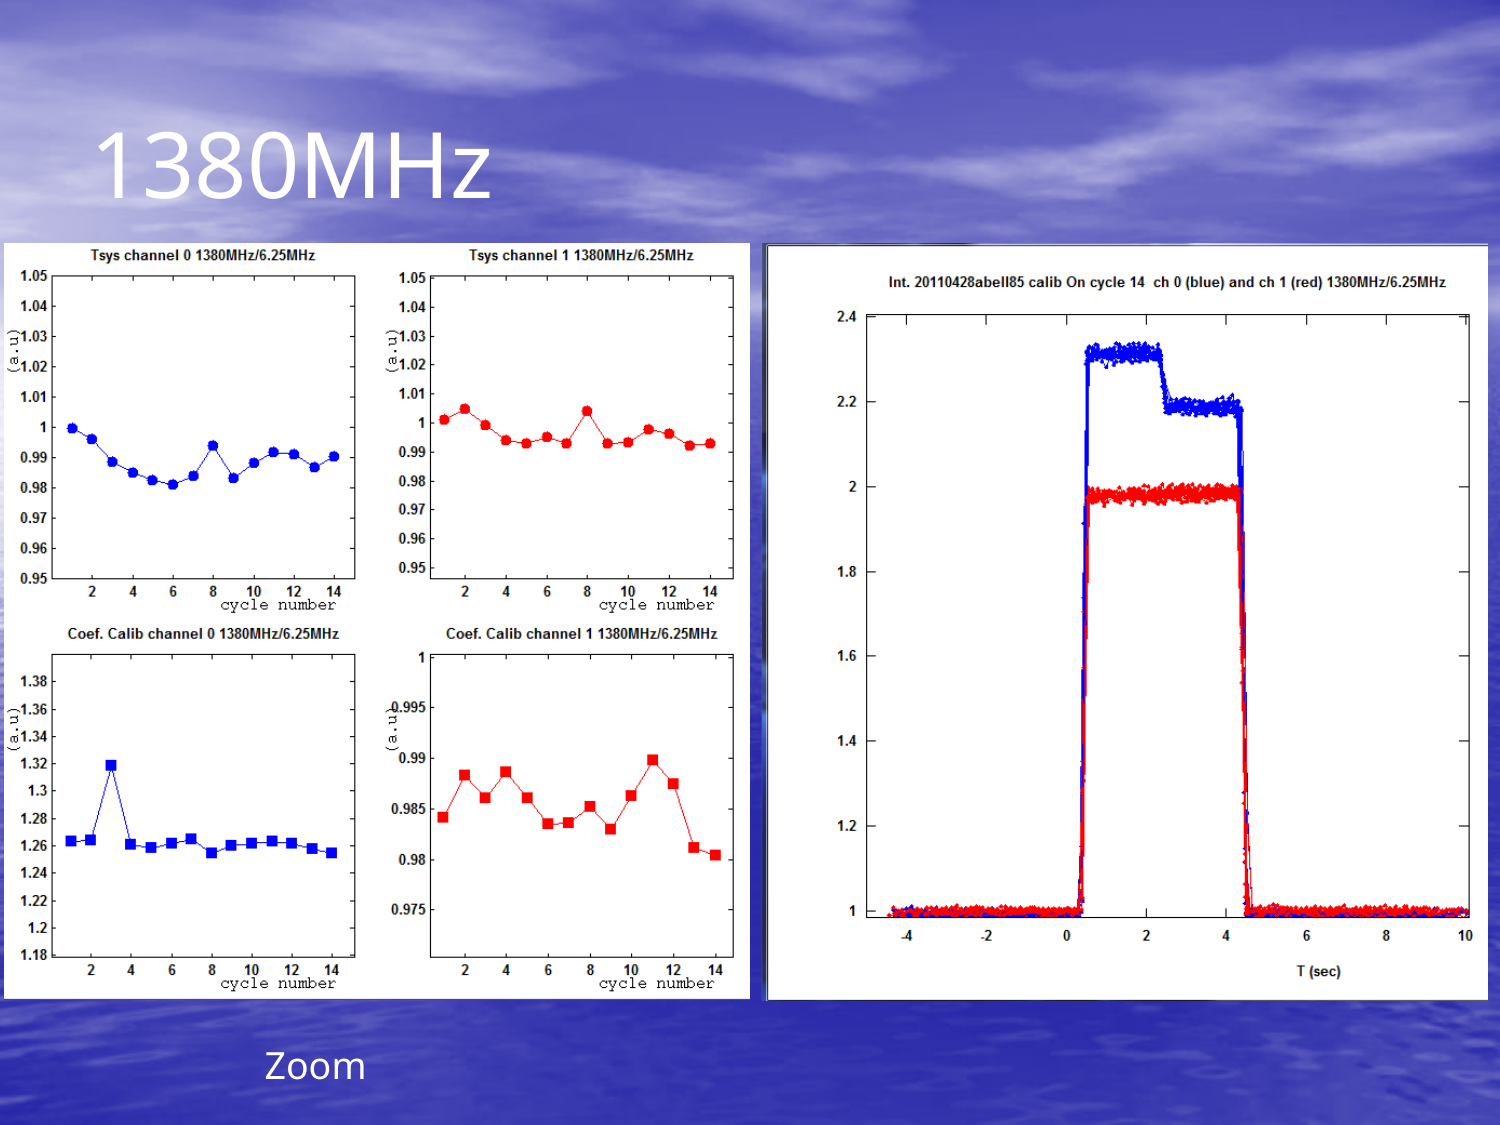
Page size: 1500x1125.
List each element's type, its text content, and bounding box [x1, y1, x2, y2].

title 1380MHz [74, 47, 1426, 250]
picture [4, 243, 751, 1000]
picture [761, 243, 1489, 1002]
text_box Zoom [249, 1034, 382, 1095]
